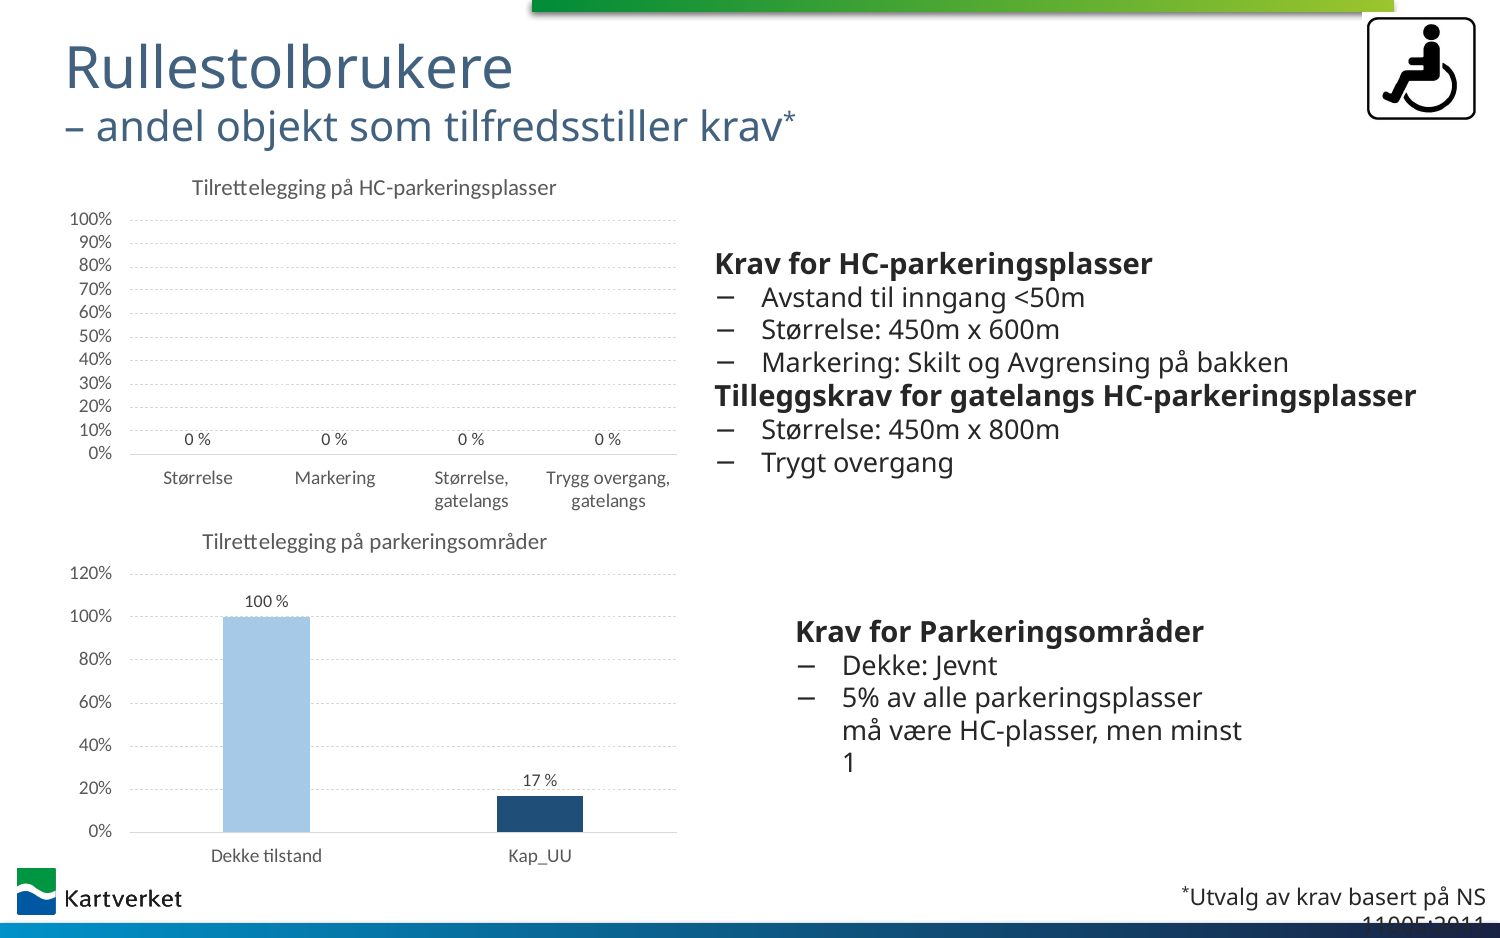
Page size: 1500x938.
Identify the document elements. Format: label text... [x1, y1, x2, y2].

picture [62, 166, 688, 519]
text_box Krav for HC-parkeringsplasser Avstand til inngang <50m Størrelse: 450m x 600m Markering: Skilt og Avgrensing på bakken Tilleggskrav for gatelangs HC-parkeringsplasser Størrelse: 450m x 800m Trygt overgang [699, 237, 1433, 485]
picture [1362, 12, 1481, 126]
text_box Rullestolbrukere – andel objekt som tilfredsstiller krav* [49, 25, 1431, 158]
text_box *Utvalg av krav basert på NS 11005:2011 [1068, 873, 1500, 938]
picture [62, 520, 688, 874]
text_box Krav for Parkeringsområder Dekke: Jevnt 5% av alle parkeringsplasser må være HC-plasser, men minst 1 [780, 605, 1261, 786]
